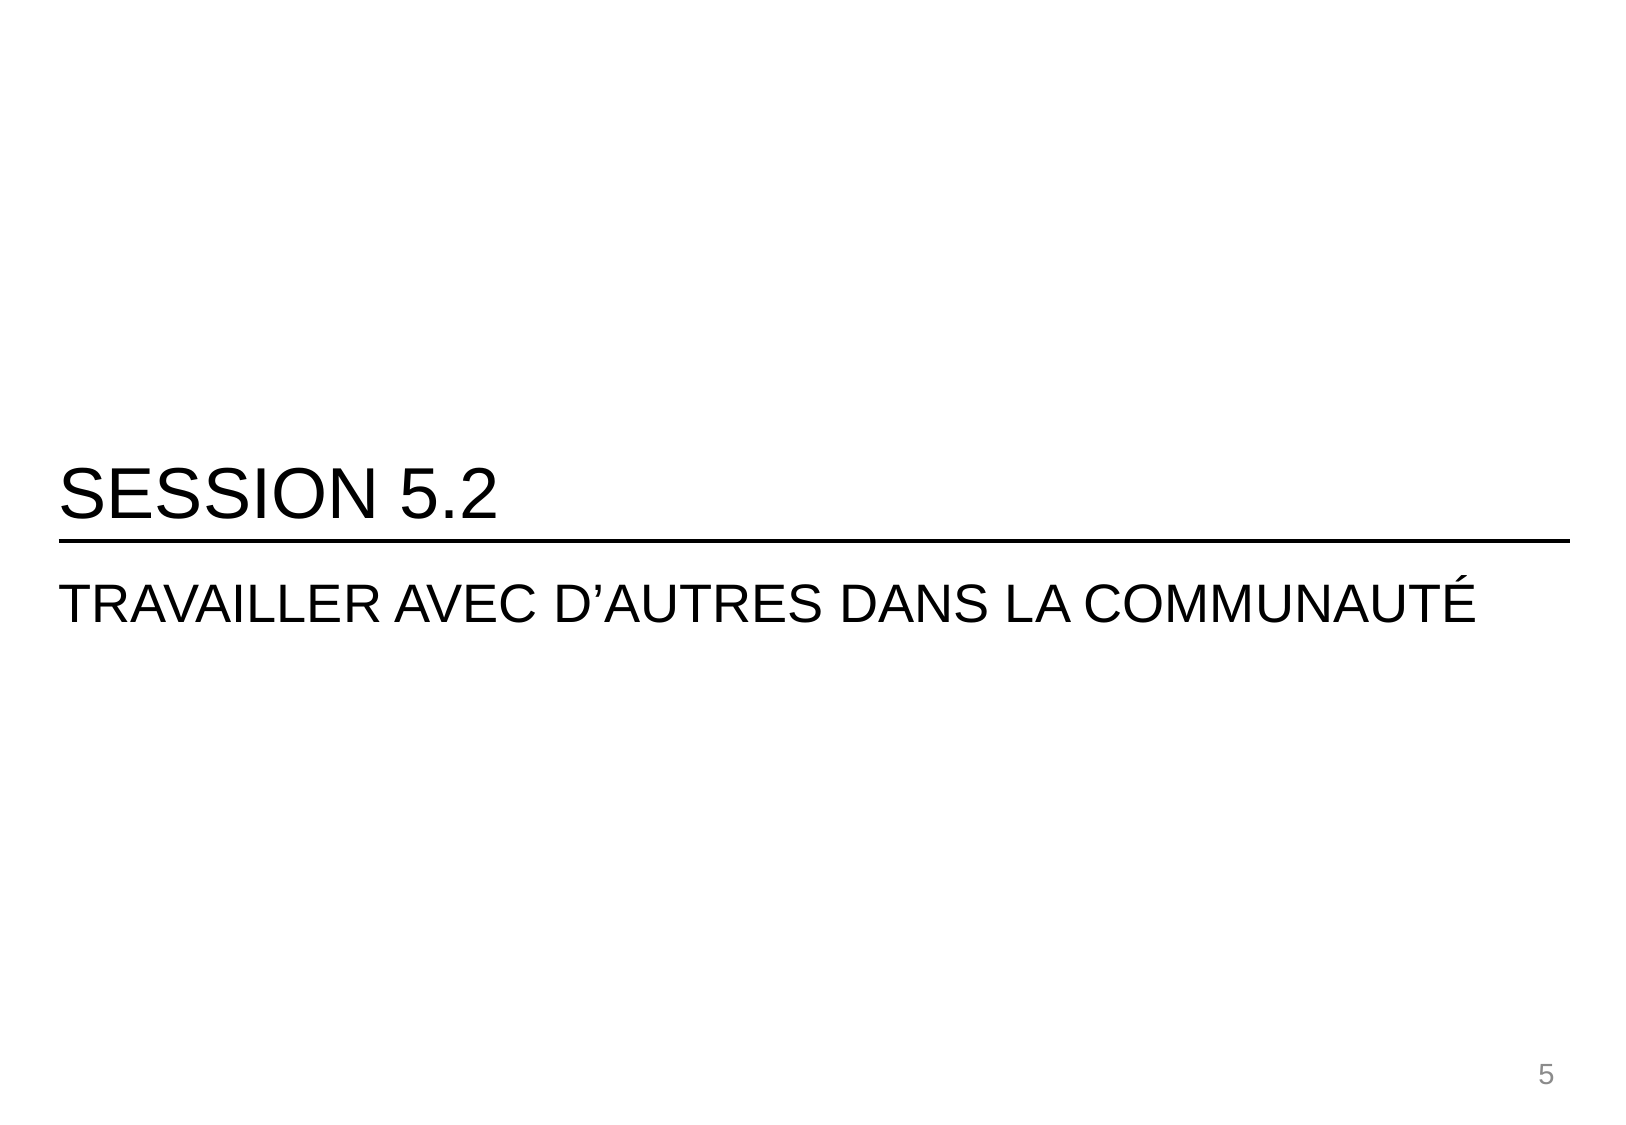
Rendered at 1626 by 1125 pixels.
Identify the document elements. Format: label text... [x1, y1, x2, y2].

slide_number 5 [1147, 1042, 1570, 1103]
list Travailler avec d’autres dans la communauté [58, 568, 1570, 713]
title Session 5.2 [58, 320, 1570, 542]
